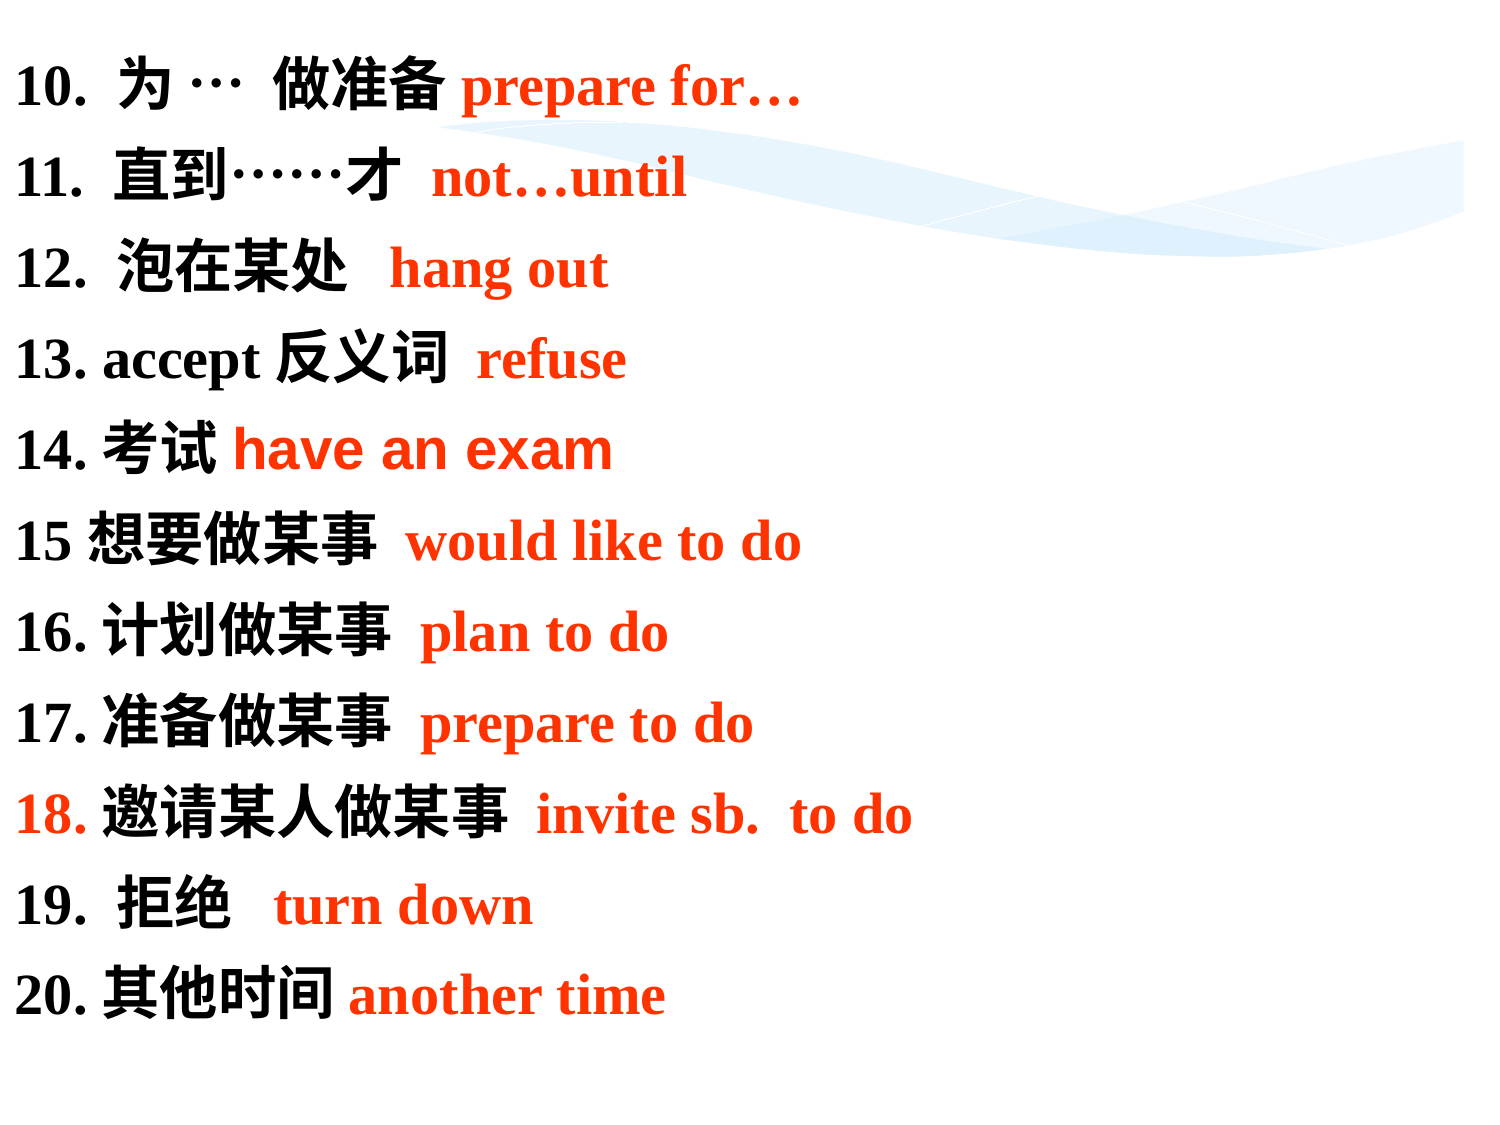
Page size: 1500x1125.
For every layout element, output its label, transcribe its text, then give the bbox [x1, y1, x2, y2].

text_box 10. 为 … 做准备prepare for… 11. 直到……才 not…until 12. 泡在某处 hang out 13. accept反义词 refuse 14.考试have an exam 15想要做某事 would like to do 16.计划做某事 plan to do 17.准备做某事 prepare to do 18.邀请某人做某事 invite sb. to do 19. 拒绝 turn down 20.其他时间another time [0, 18, 1500, 1125]
text_box [395, 337, 715, 471]
